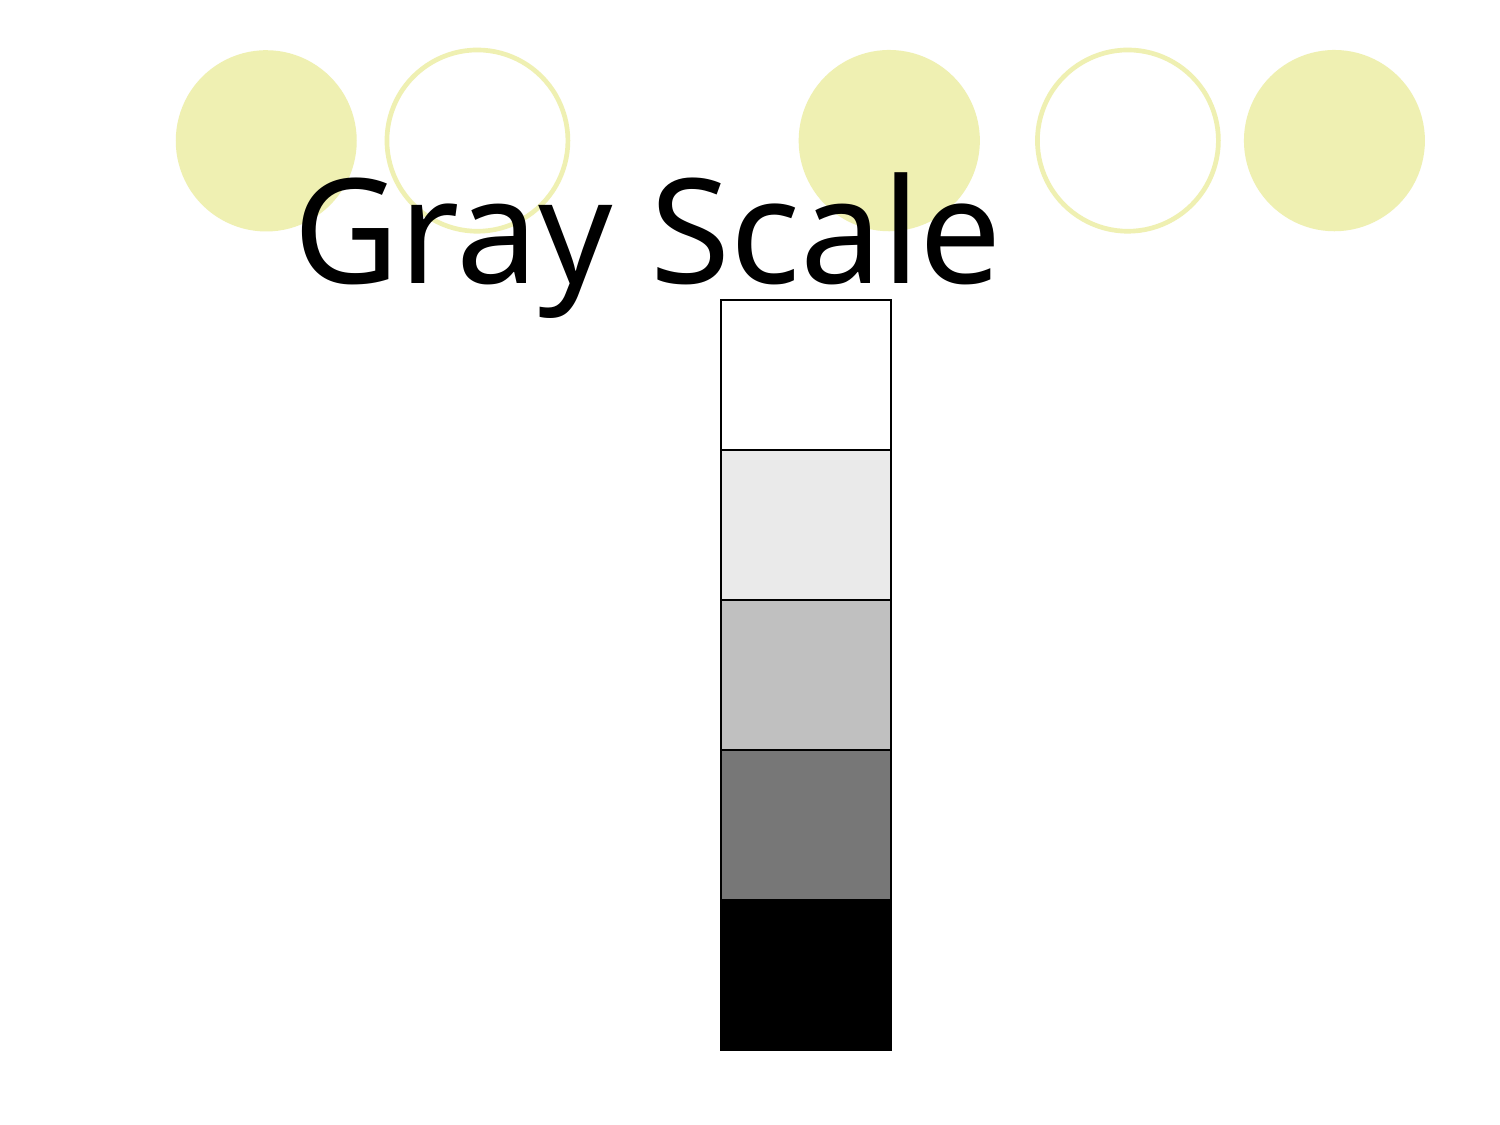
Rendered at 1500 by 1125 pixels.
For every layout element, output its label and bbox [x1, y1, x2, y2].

text_box [287, 130, 1326, 1051]
